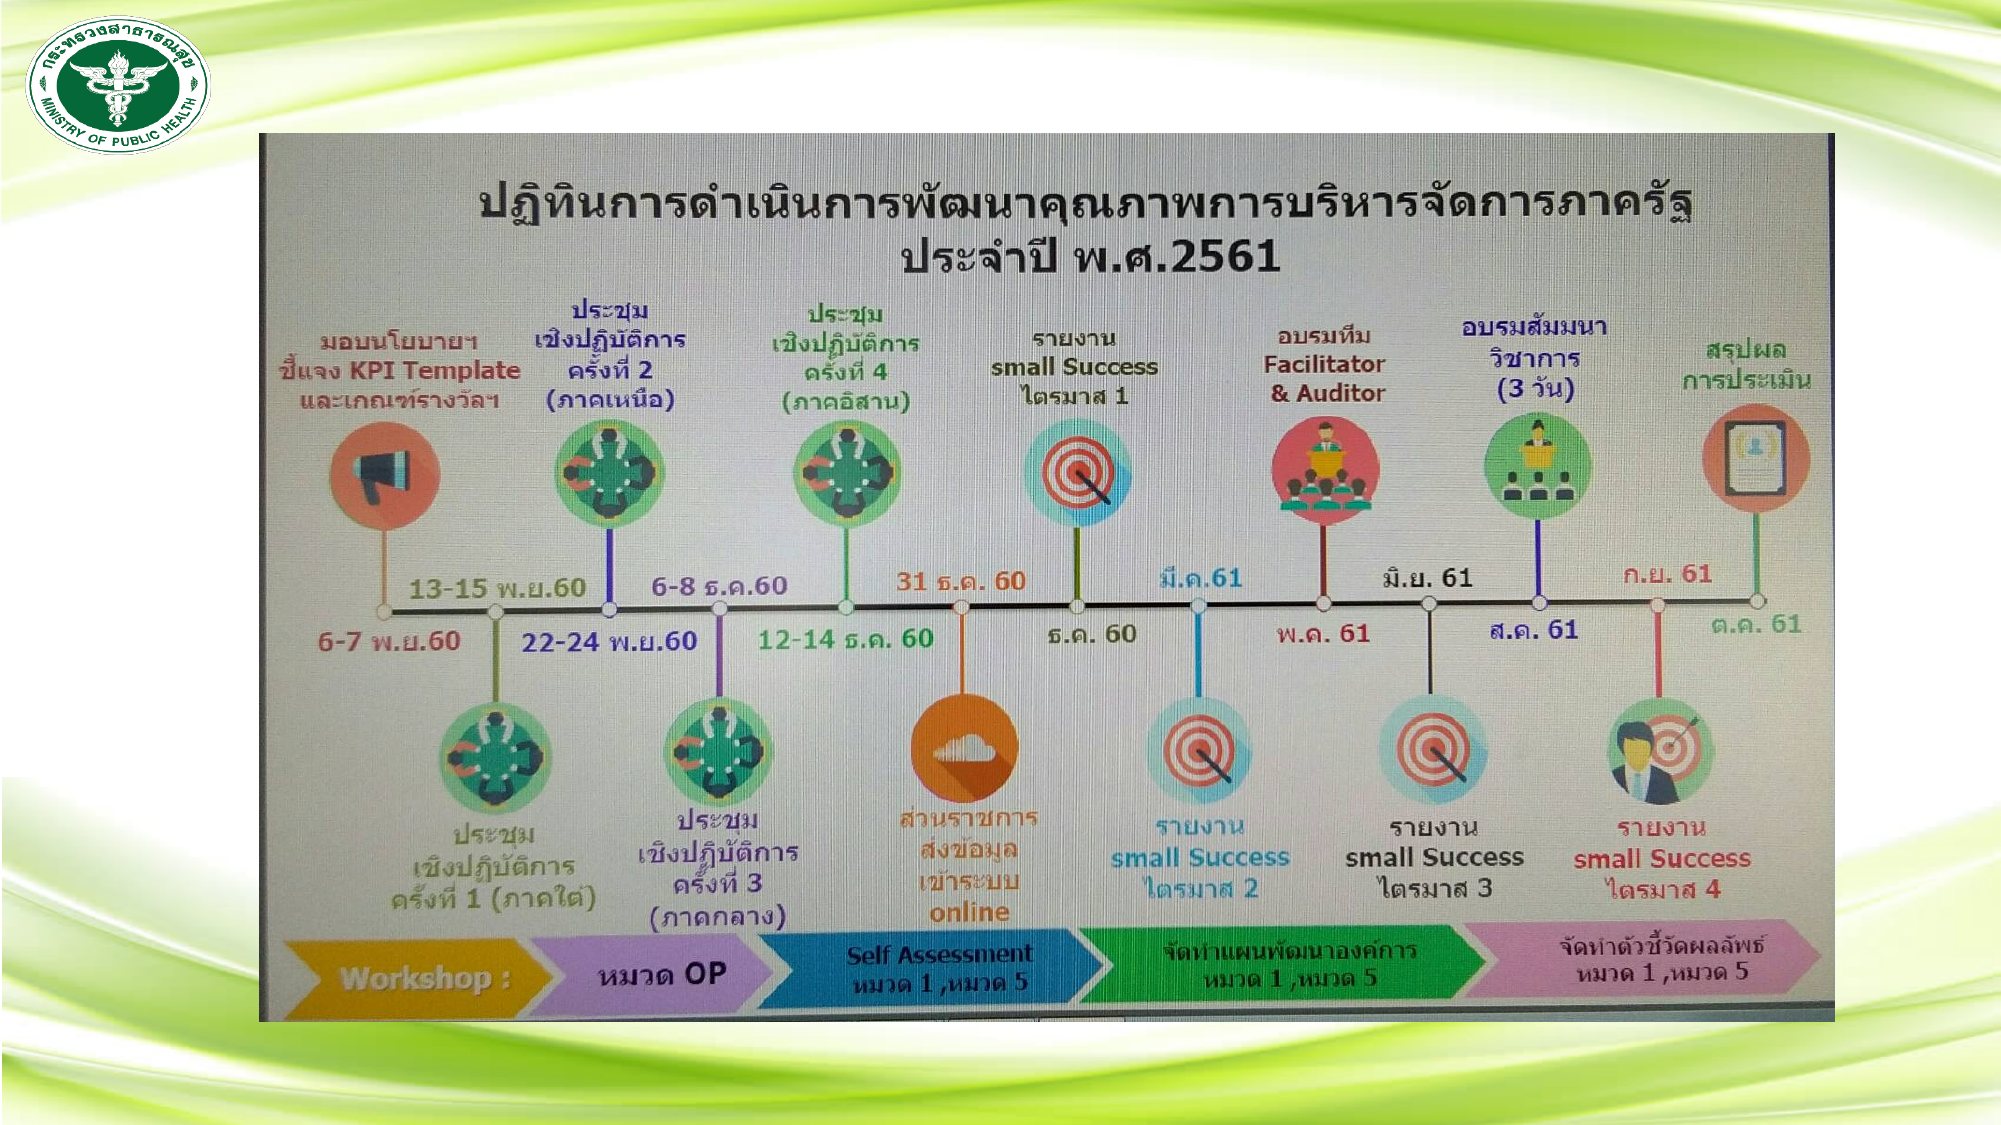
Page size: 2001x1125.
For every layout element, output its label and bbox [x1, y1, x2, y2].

picture [25, 15, 211, 155]
picture [2, 133, 2001, 1125]
